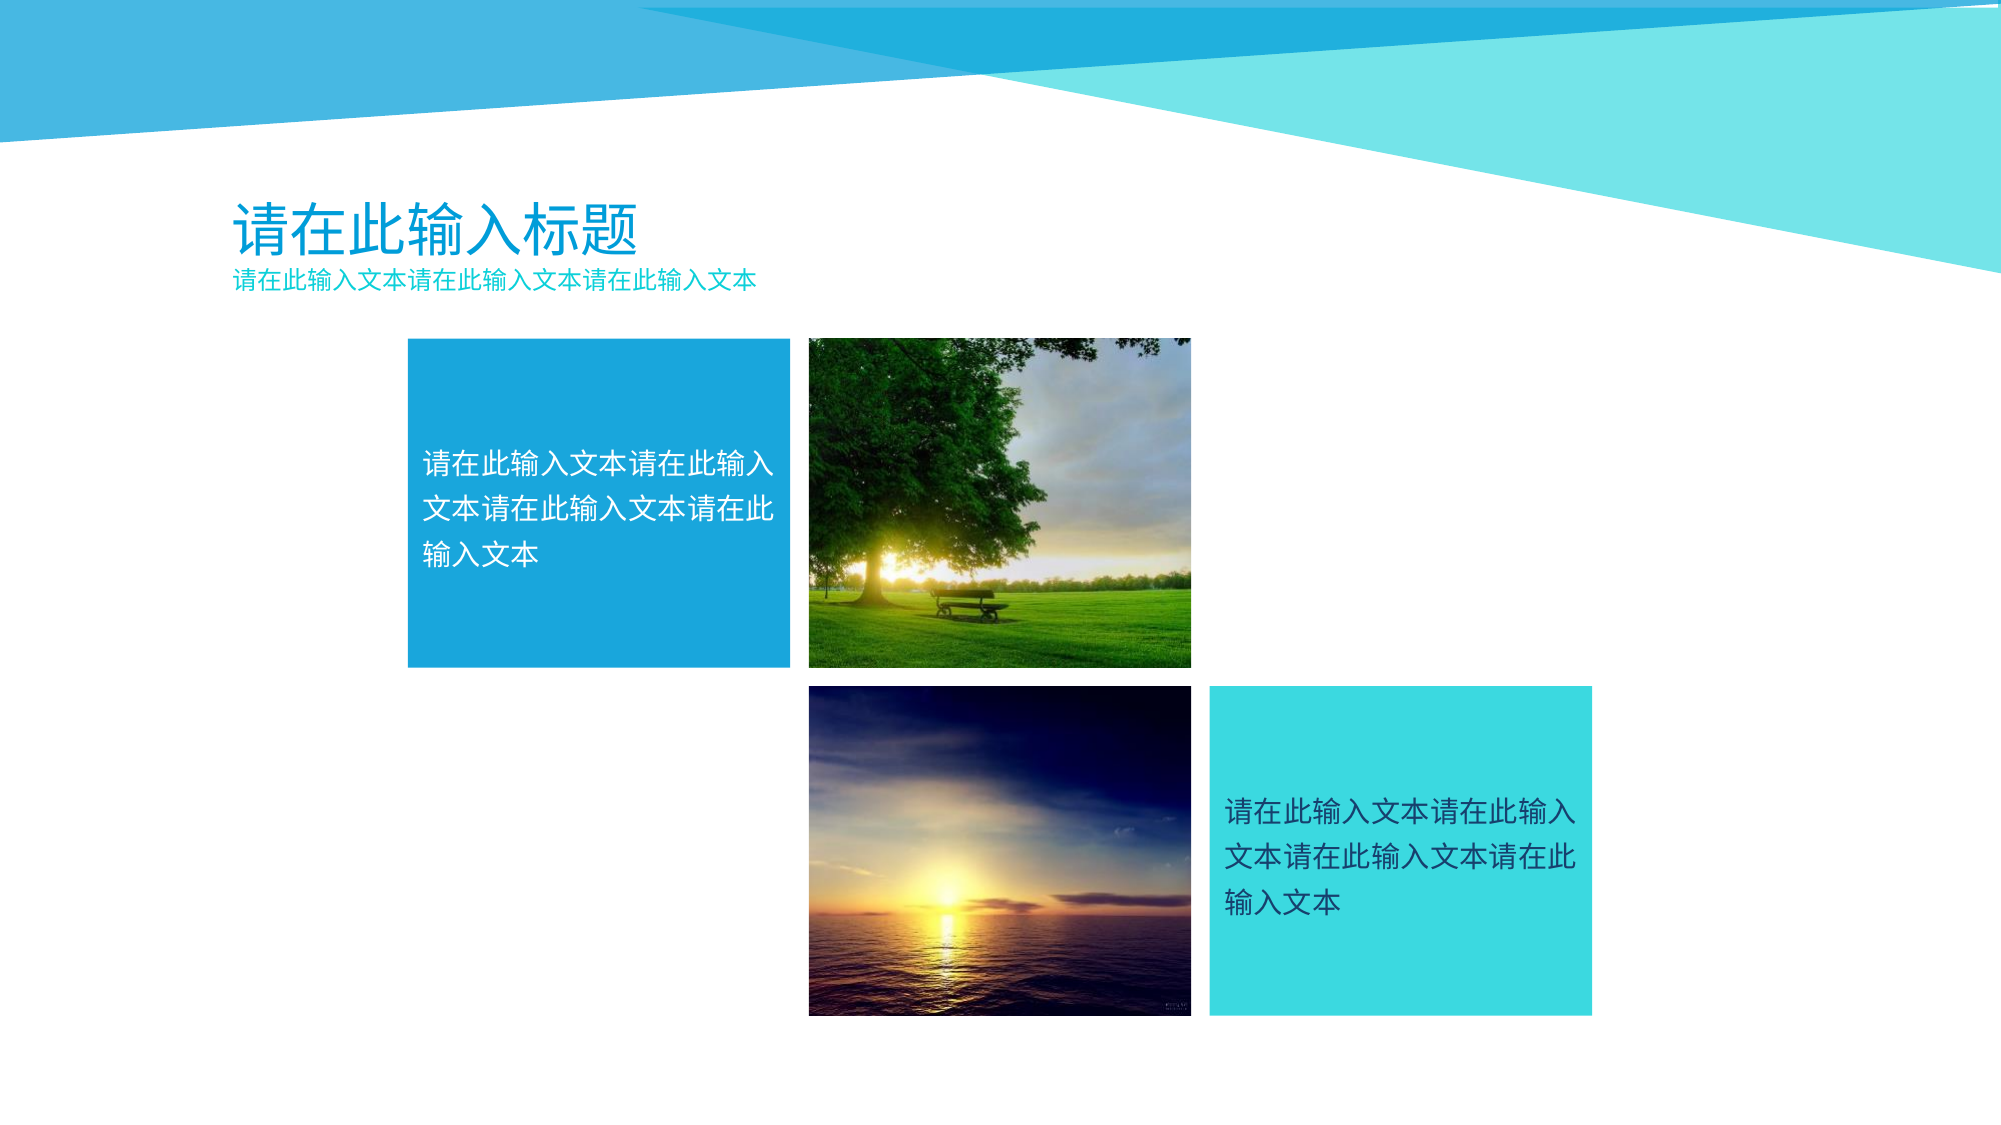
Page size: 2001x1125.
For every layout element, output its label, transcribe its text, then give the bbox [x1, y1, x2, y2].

text_box 请在此输入标题 [216, 180, 895, 277]
text_box [808, 338, 1192, 668]
text_box 请在此输入文本请在此输入文本请在此输入文本 [217, 255, 852, 305]
text_box 请在此输入文本请在此输入文本请在此输入文本请在此输入文本 [1209, 686, 1593, 1016]
text_box [808, 686, 1192, 1016]
text_box 请在此输入文本请在此输入文本请在此输入文本请在此输入文本 [407, 338, 791, 668]
